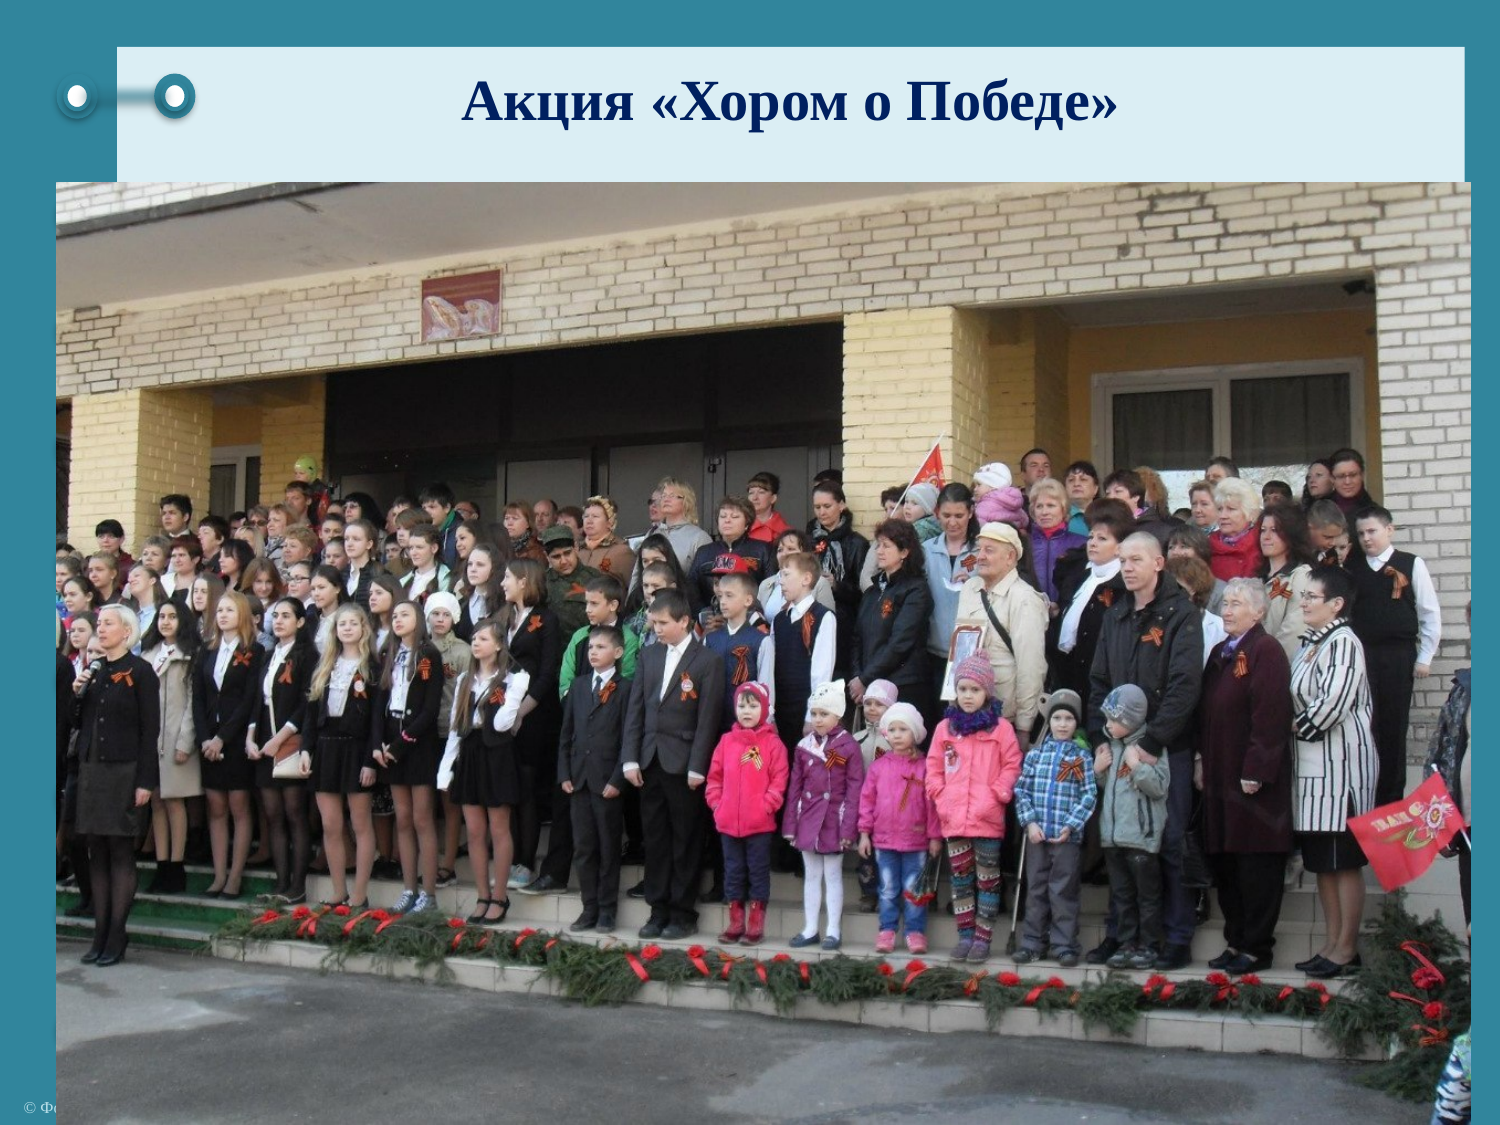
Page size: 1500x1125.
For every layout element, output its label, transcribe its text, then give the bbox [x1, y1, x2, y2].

picture [56, 182, 1471, 1125]
text_box Акция «Хором о Победе» [446, 54, 1135, 140]
